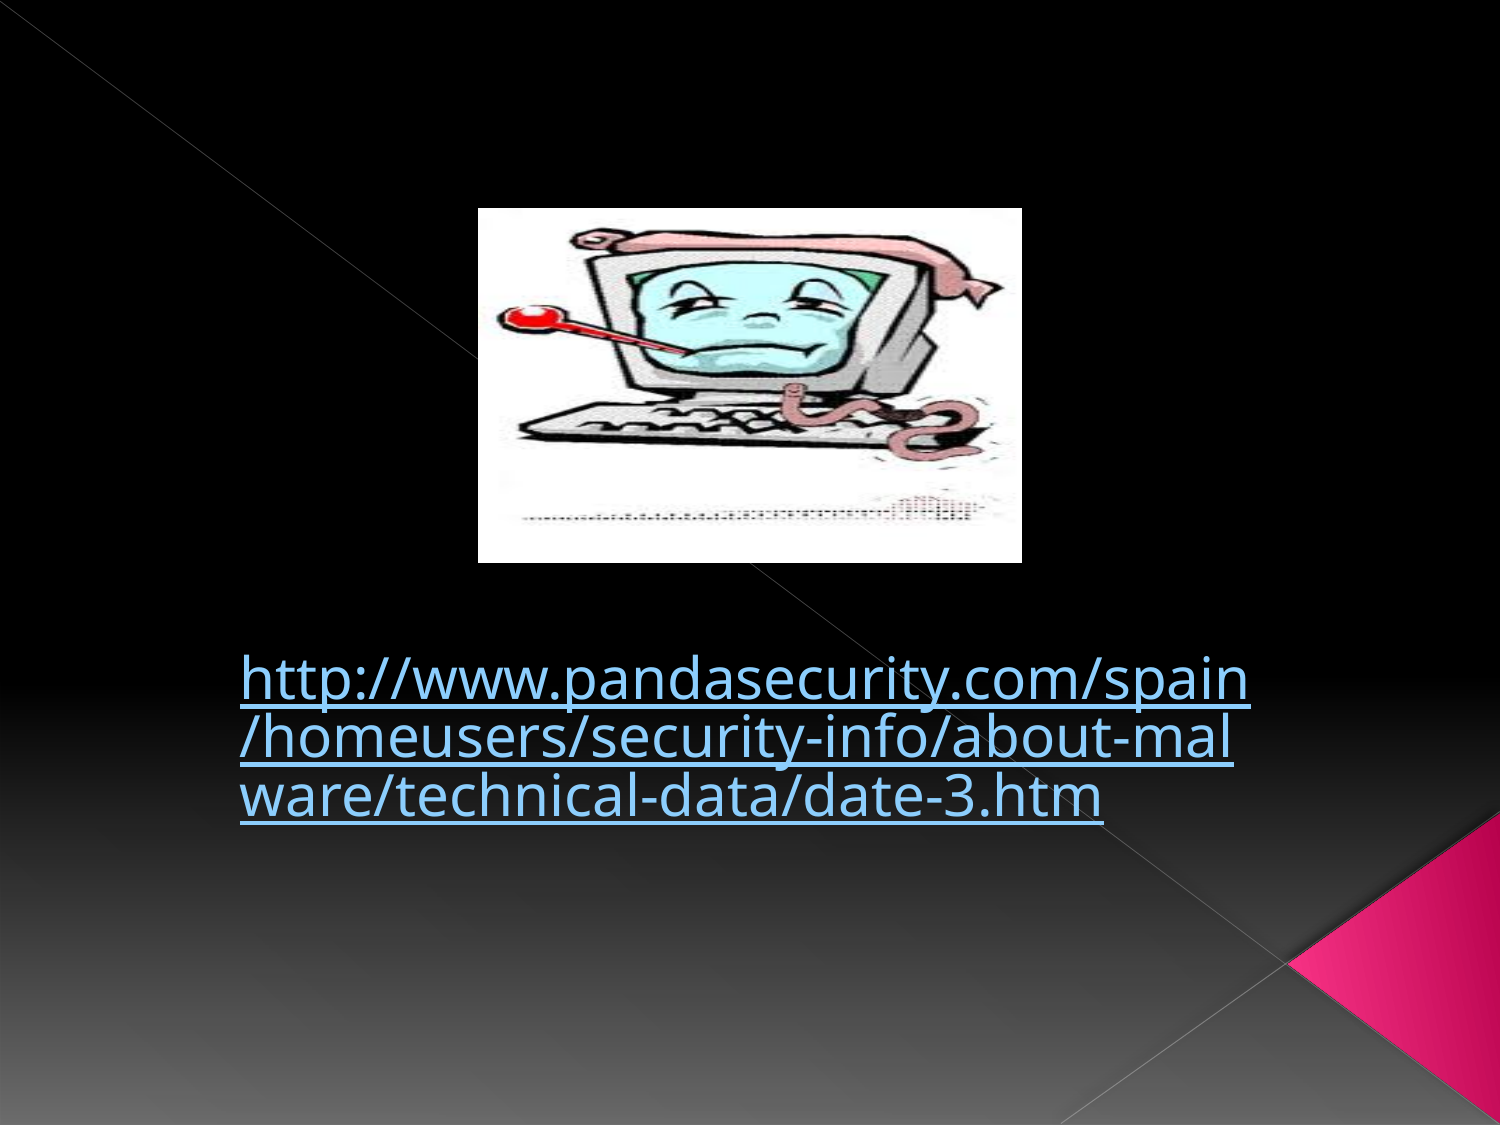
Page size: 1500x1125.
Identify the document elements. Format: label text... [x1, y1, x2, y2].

subtitle http://www.pandasecurity.com/spain/homeusers/security-info/about-malware/technical-data/date-3.htm [225, 184, 1275, 925]
picture [478, 207, 1022, 563]
